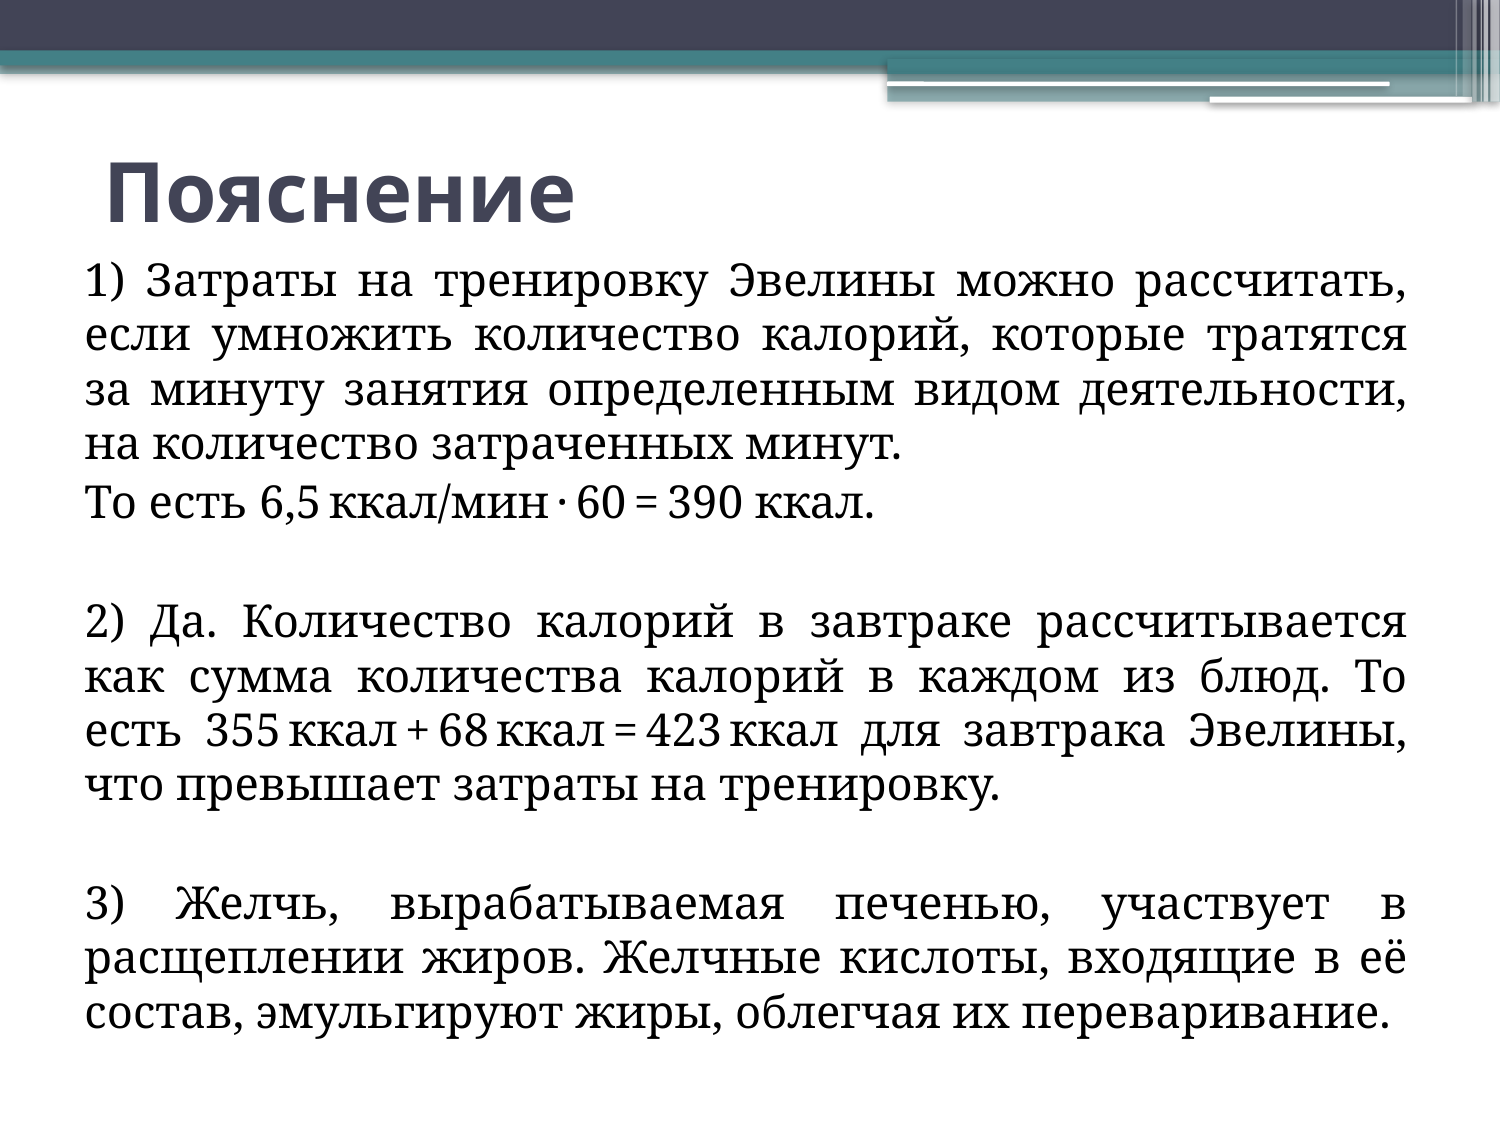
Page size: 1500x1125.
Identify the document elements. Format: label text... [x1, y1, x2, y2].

title Пояснение [88, 101, 1439, 277]
list 1) Затраты на тренировку Эвелины можно рассчитать, если умножить количество калорий, которые тратятся за минуту занятия определенным видом деятельности, на количество затраченных минут. То есть 6,5 ккал/мин · 60 = 390 ккал. 2) Да. Количество калорий в завтраке рассчитывается как сумма количества калорий в каждом из блюд. То есть 355 ккал + 68 ккал = 423 ккал для завтрака Эвелины, что превышает затраты на тренировку. 3) Желчь, вырабатываемая печенью, участвует в расщеплении жиров. Желчные кислоты, входящие в её состав, эмульгируют жиры, облегчая их переваривание. [53, 243, 1424, 1071]
